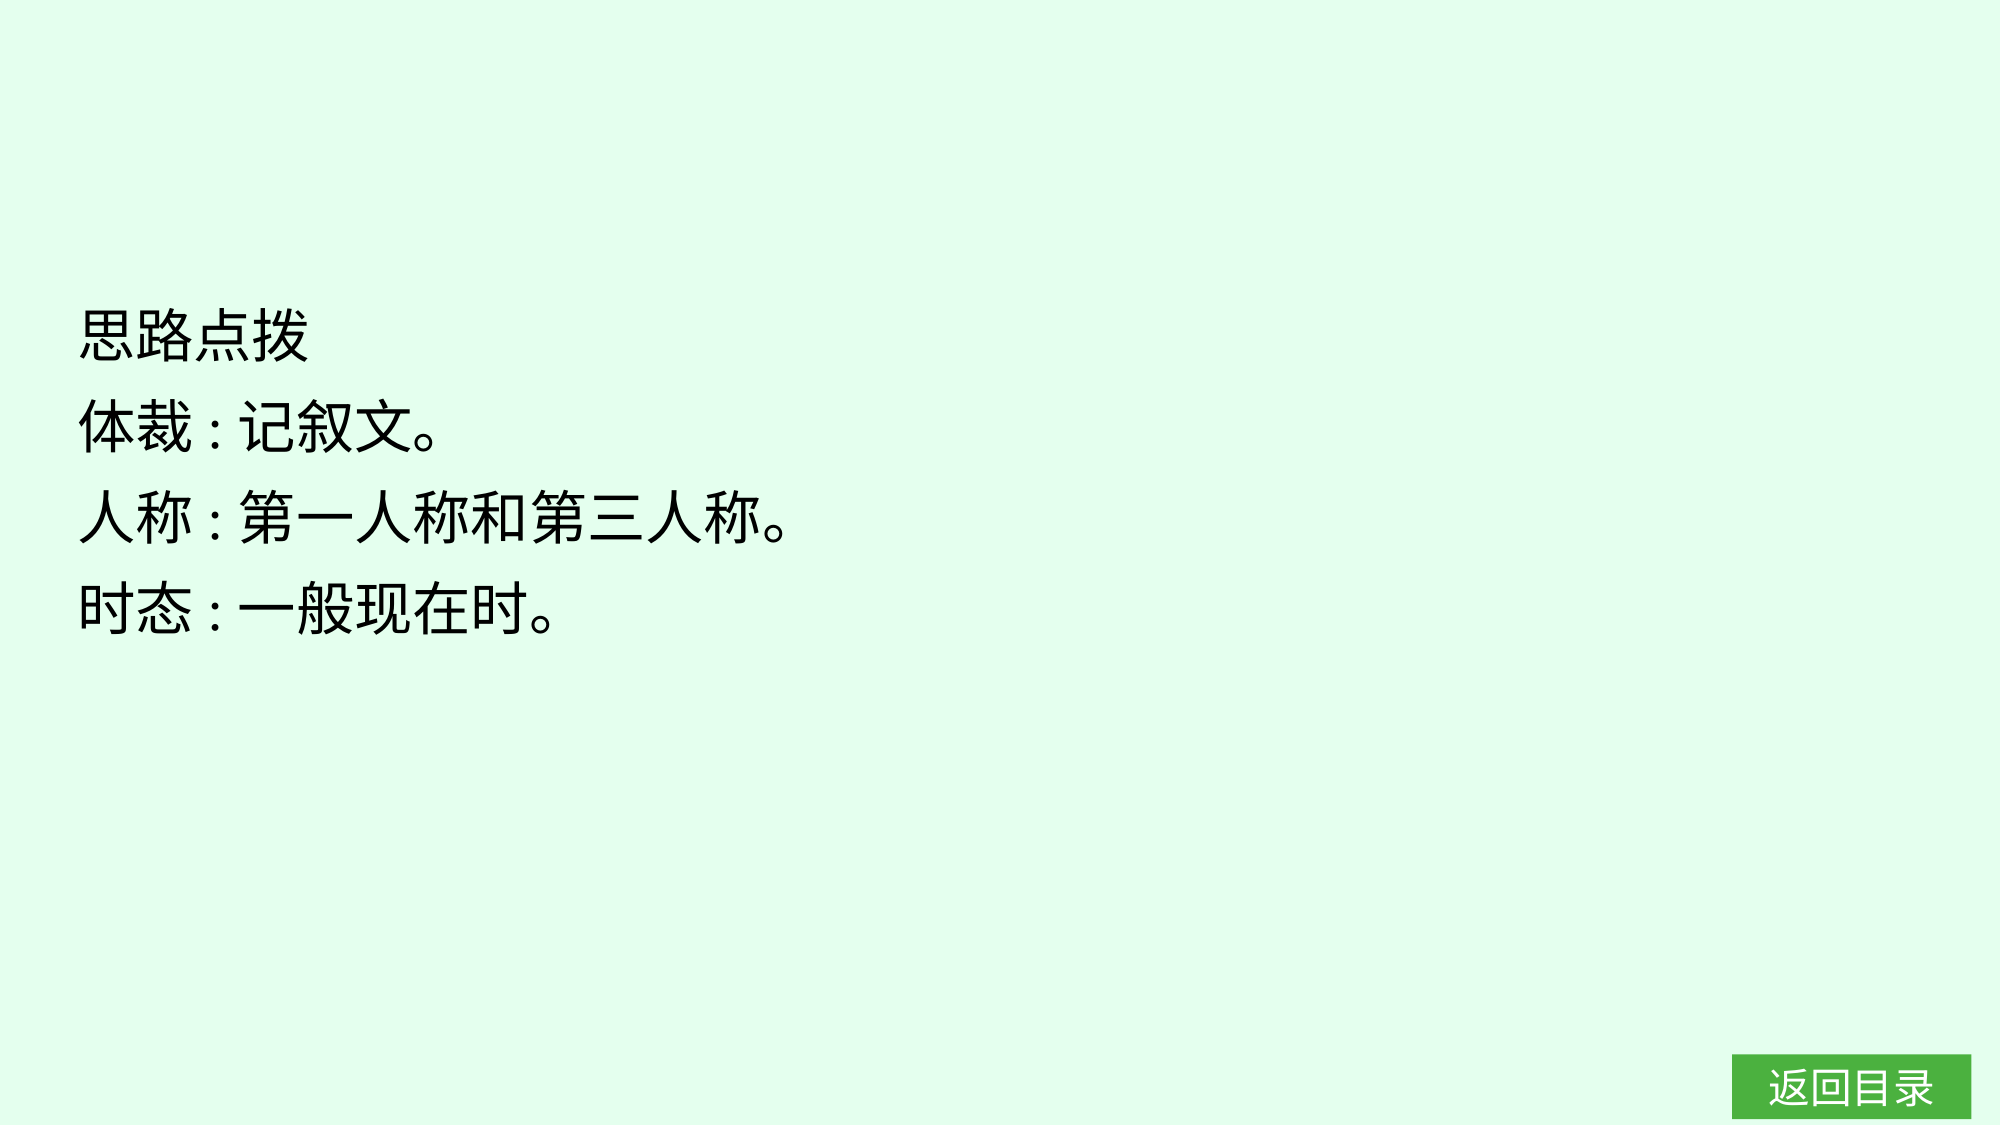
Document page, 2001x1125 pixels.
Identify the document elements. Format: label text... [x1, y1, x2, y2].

text_box 思路点拨 体裁:记叙文。 人称:第一人称和第三人称。 时态:一般现在时。 [62, 270, 1938, 650]
